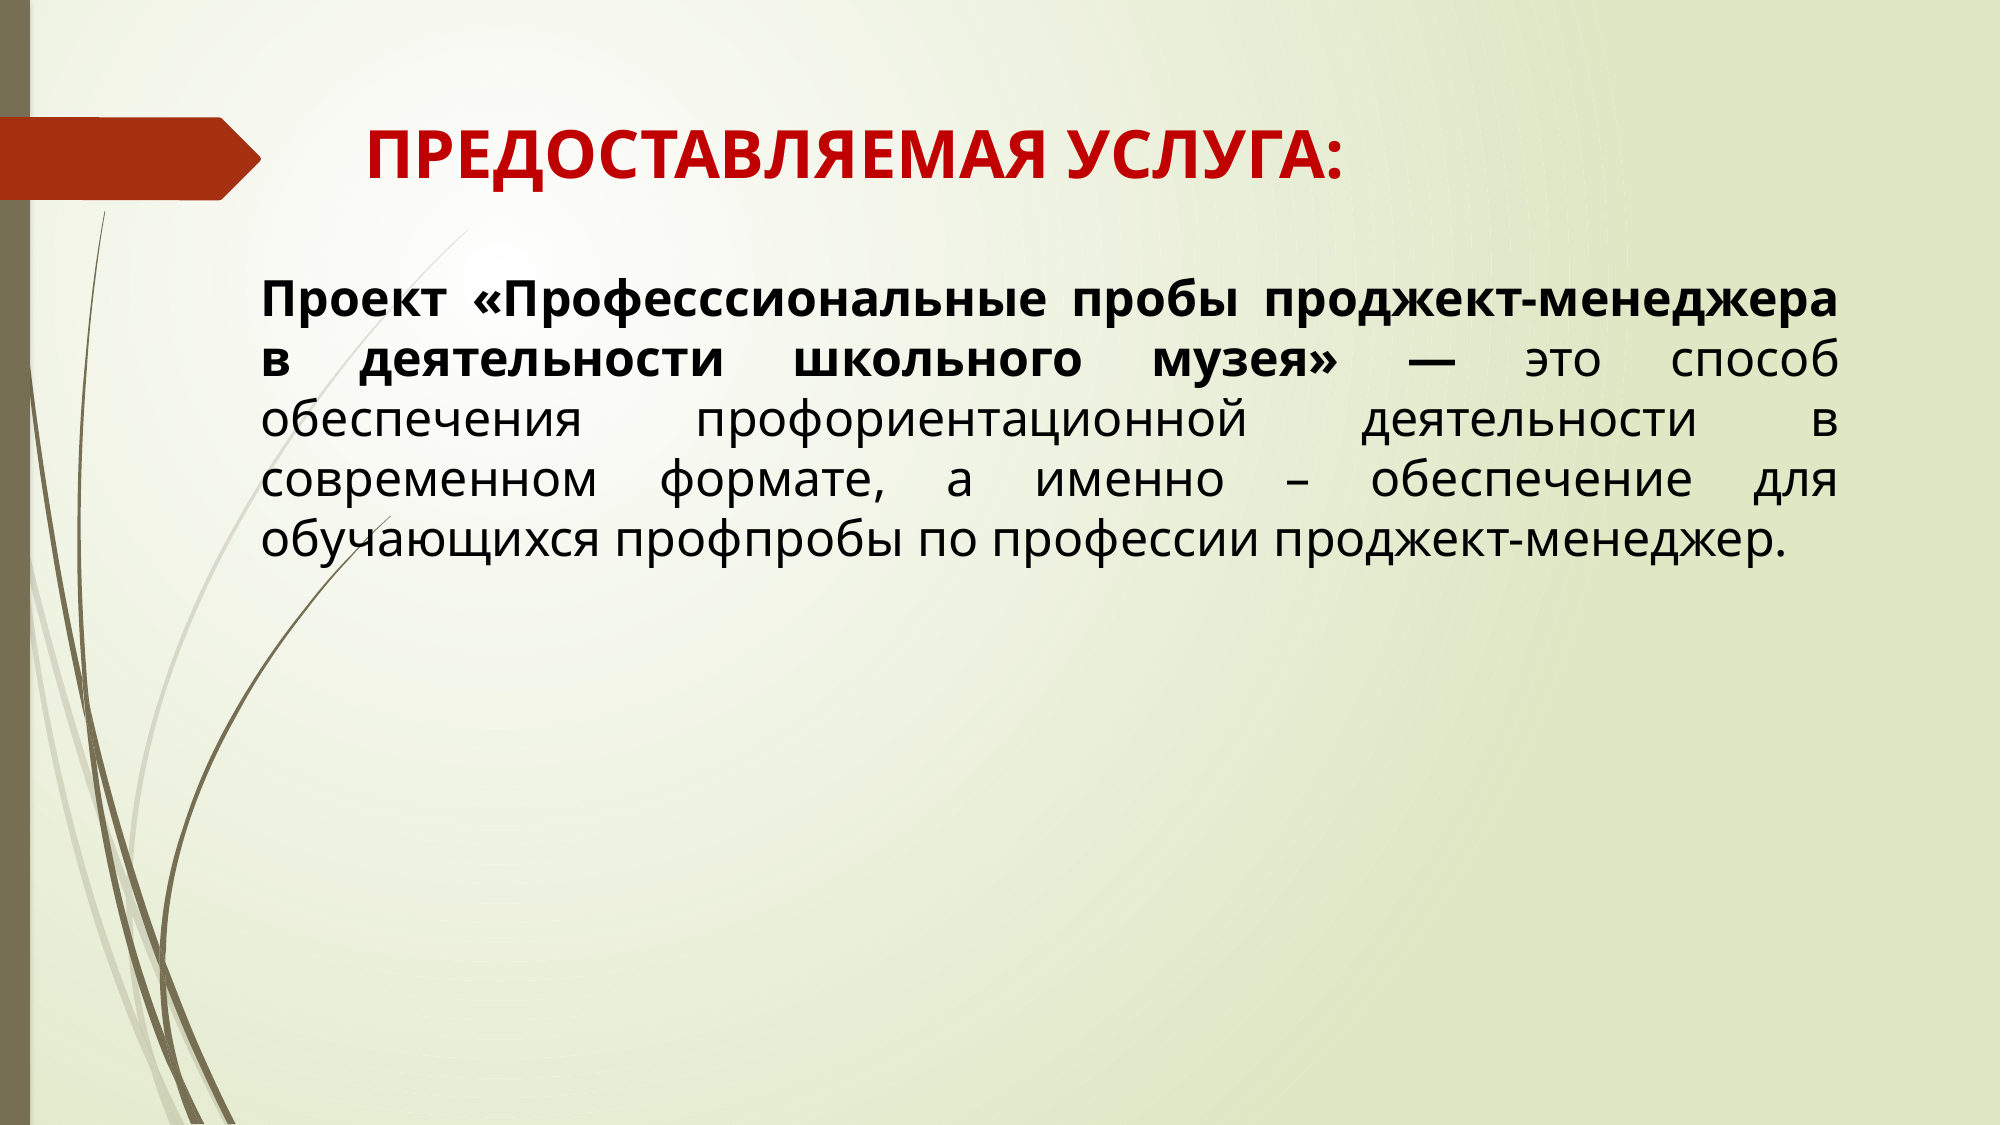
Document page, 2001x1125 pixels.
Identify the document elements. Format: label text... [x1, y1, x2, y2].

text_box Проект «Професссиональные пробы проджект-менеджера в деятельности школьного музея» — это способ обеспечения профориентационной деятельности в современном формате, а именно – обеспечение для обучающихся профпробы по профессии проджект-менеджер. [245, 259, 1855, 575]
text_box ПРЕДОСТАВЛЯЕМАЯ УСЛУГА: [349, 104, 1361, 200]
